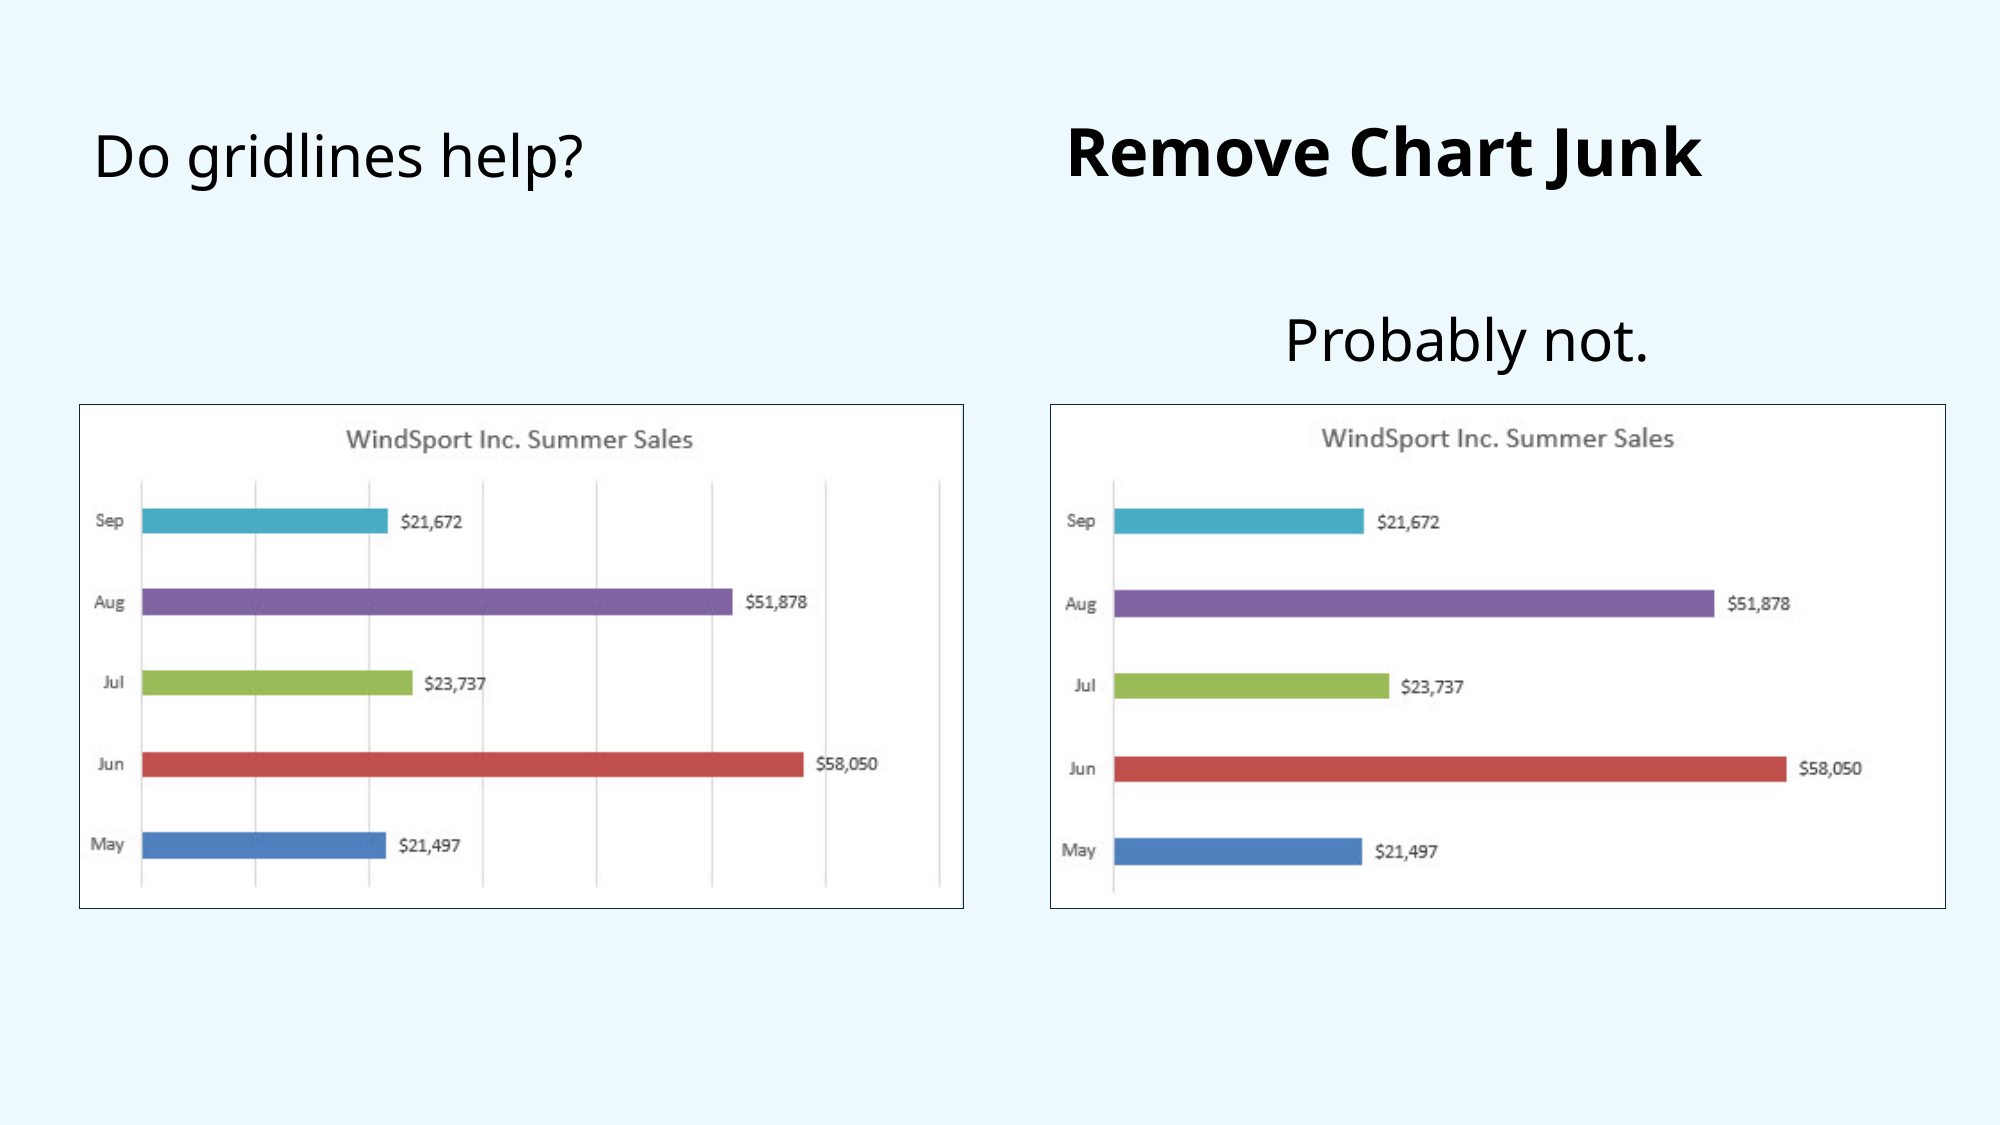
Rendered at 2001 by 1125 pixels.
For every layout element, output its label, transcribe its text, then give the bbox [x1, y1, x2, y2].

text_box Do gridlines help? [79, 112, 728, 197]
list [1049, 404, 1947, 910]
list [78, 403, 965, 910]
title Remove Chart Junk [1050, 46, 1863, 264]
text_box Probably not. [1270, 296, 1784, 381]
